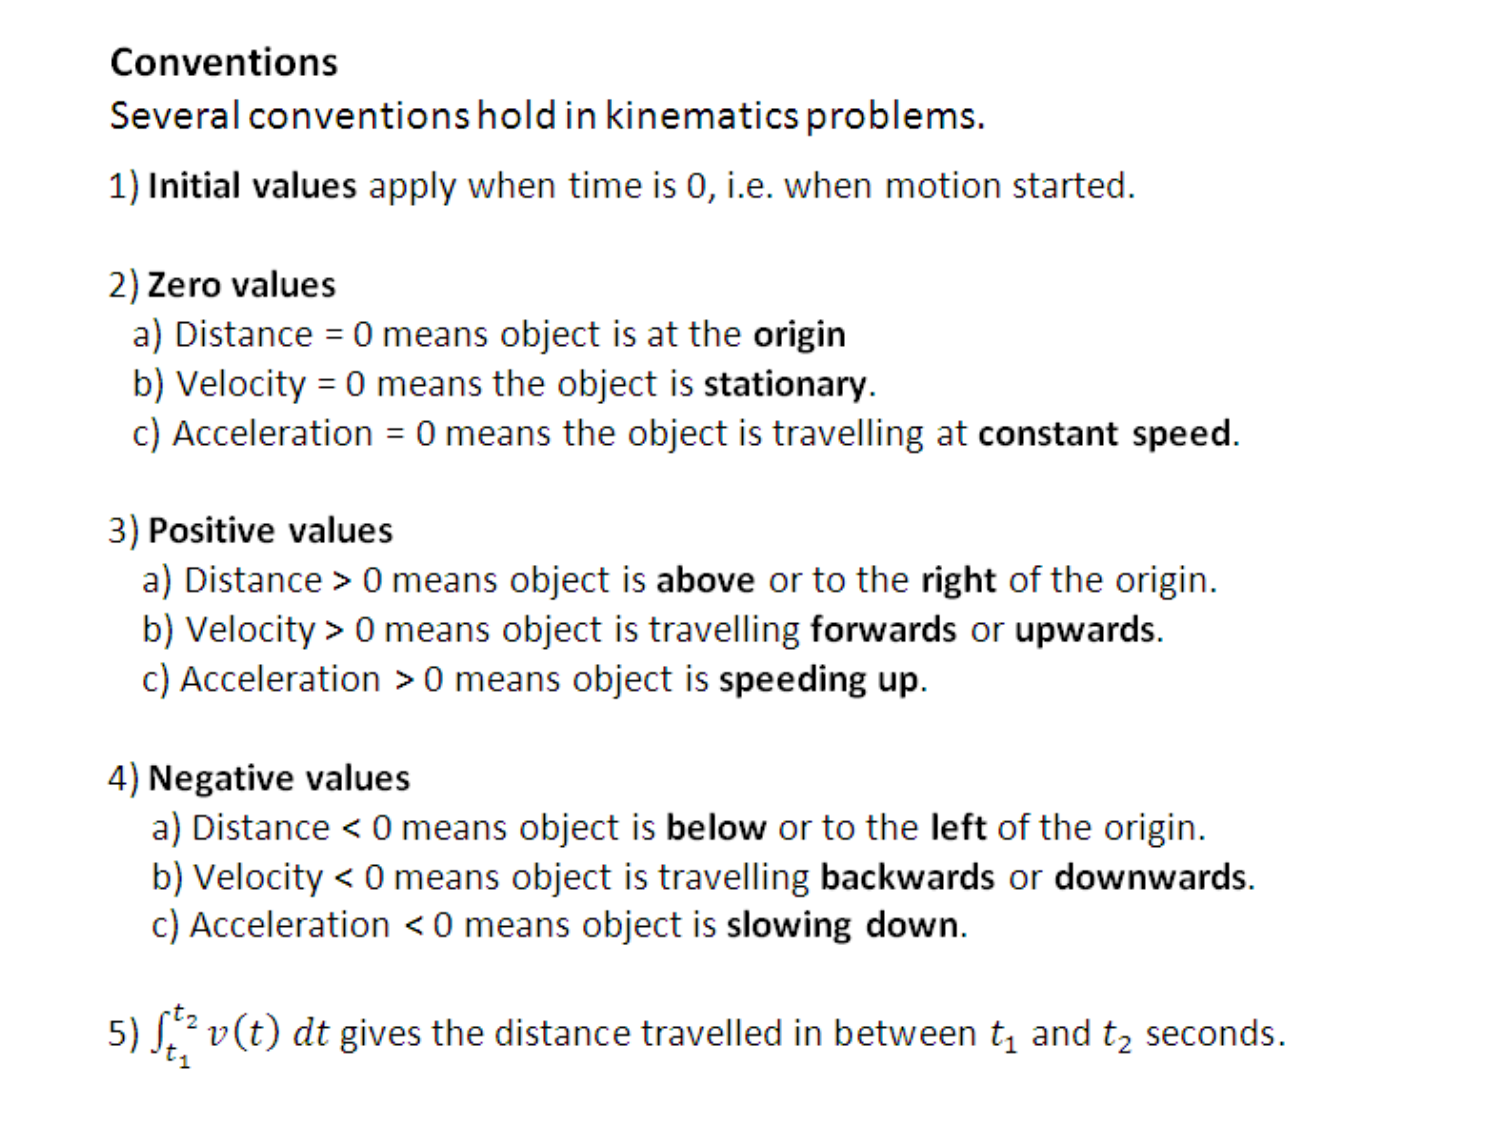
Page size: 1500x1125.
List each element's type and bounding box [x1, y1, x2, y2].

picture [70, 34, 1407, 153]
picture [105, 163, 1292, 1079]
